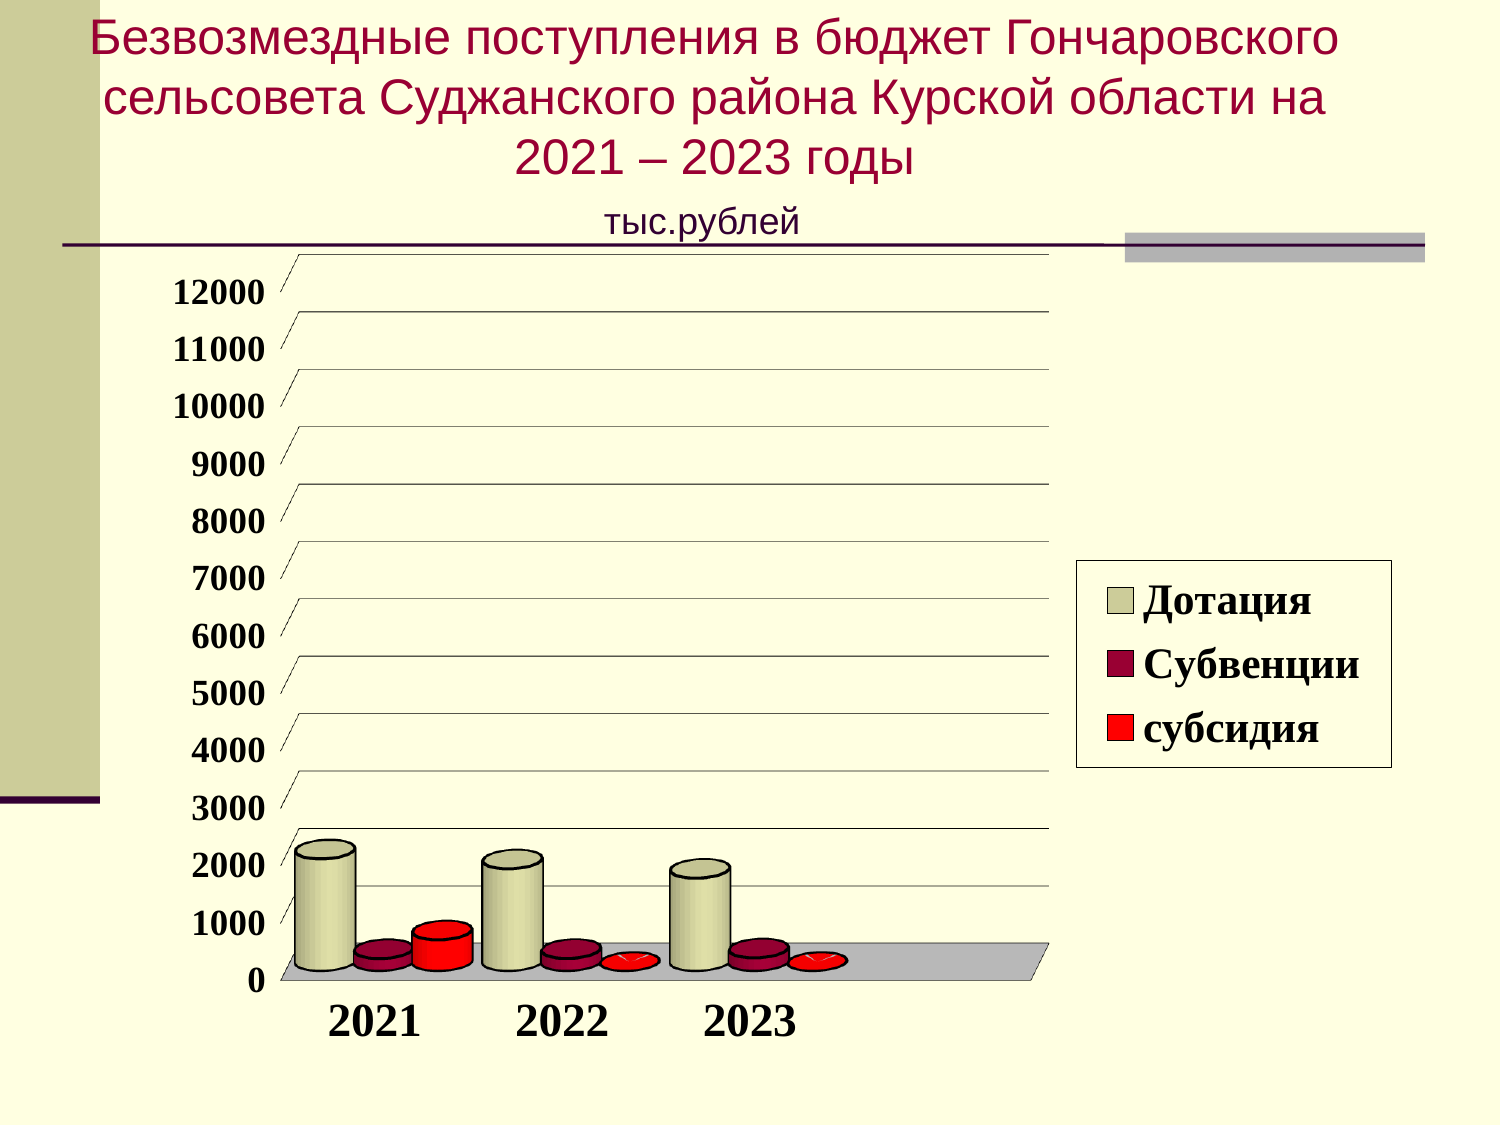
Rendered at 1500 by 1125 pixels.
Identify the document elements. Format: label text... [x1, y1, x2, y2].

chart [135, 231, 1400, 1095]
title Безвозмездные поступления в бюджет Гончаровского сельсовета Суджанского района Курской области на 2021 – 2023 годы тыс.рублей [52, 18, 1377, 231]
